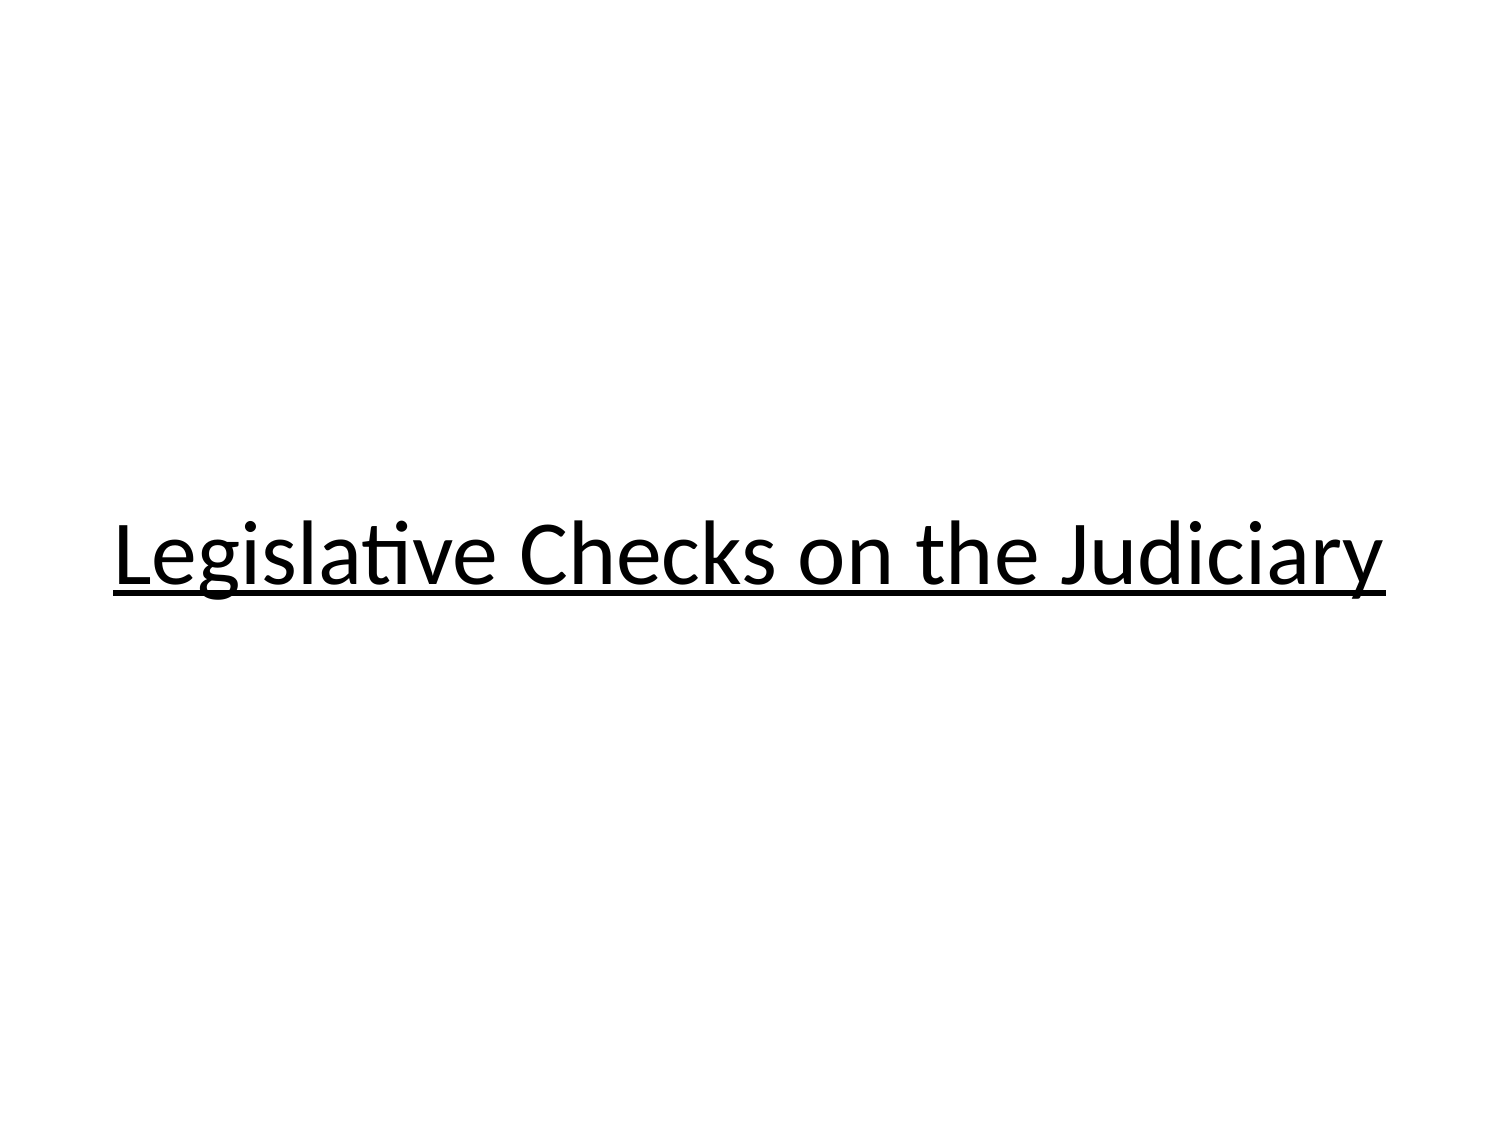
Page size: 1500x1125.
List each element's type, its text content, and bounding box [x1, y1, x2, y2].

title Legislative Checks on the Judiciary [74, 44, 1426, 1051]
